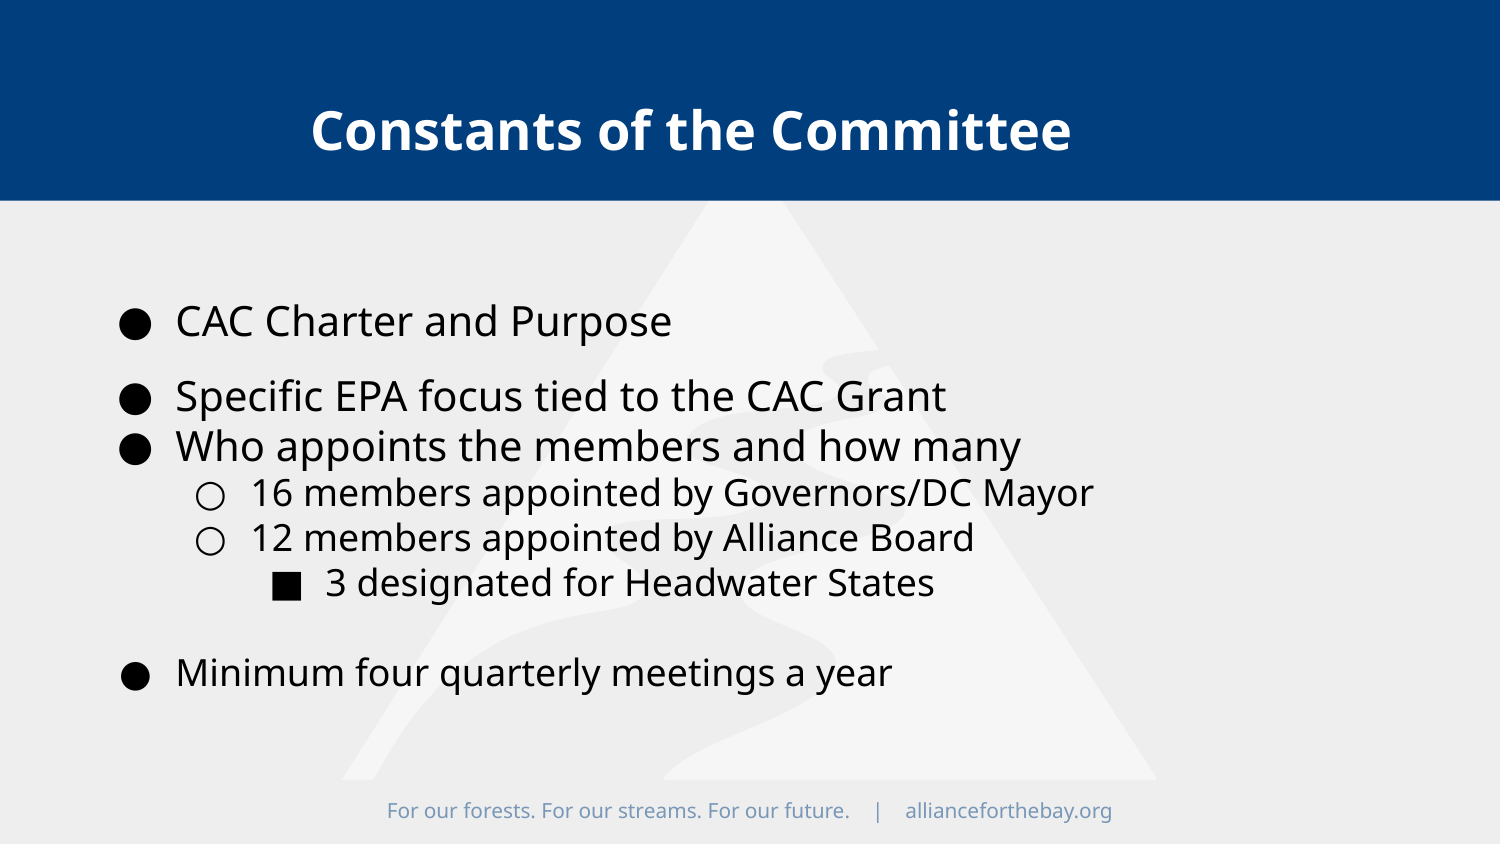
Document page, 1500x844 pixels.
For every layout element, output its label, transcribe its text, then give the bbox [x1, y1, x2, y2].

text_box Constants of the Committee [92, 38, 1305, 161]
text_box CAC Charter and Purpose Specific EPA focus tied to the CAC Grant Who appoints the members and how many 16 members appointed by Governors/DC Mayor 12 members appointed by Alliance Board 3 designated for Headwater States Minimum four quarterly meetings a year [92, 161, 1408, 702]
text_box [0, 0, 1500, 201]
